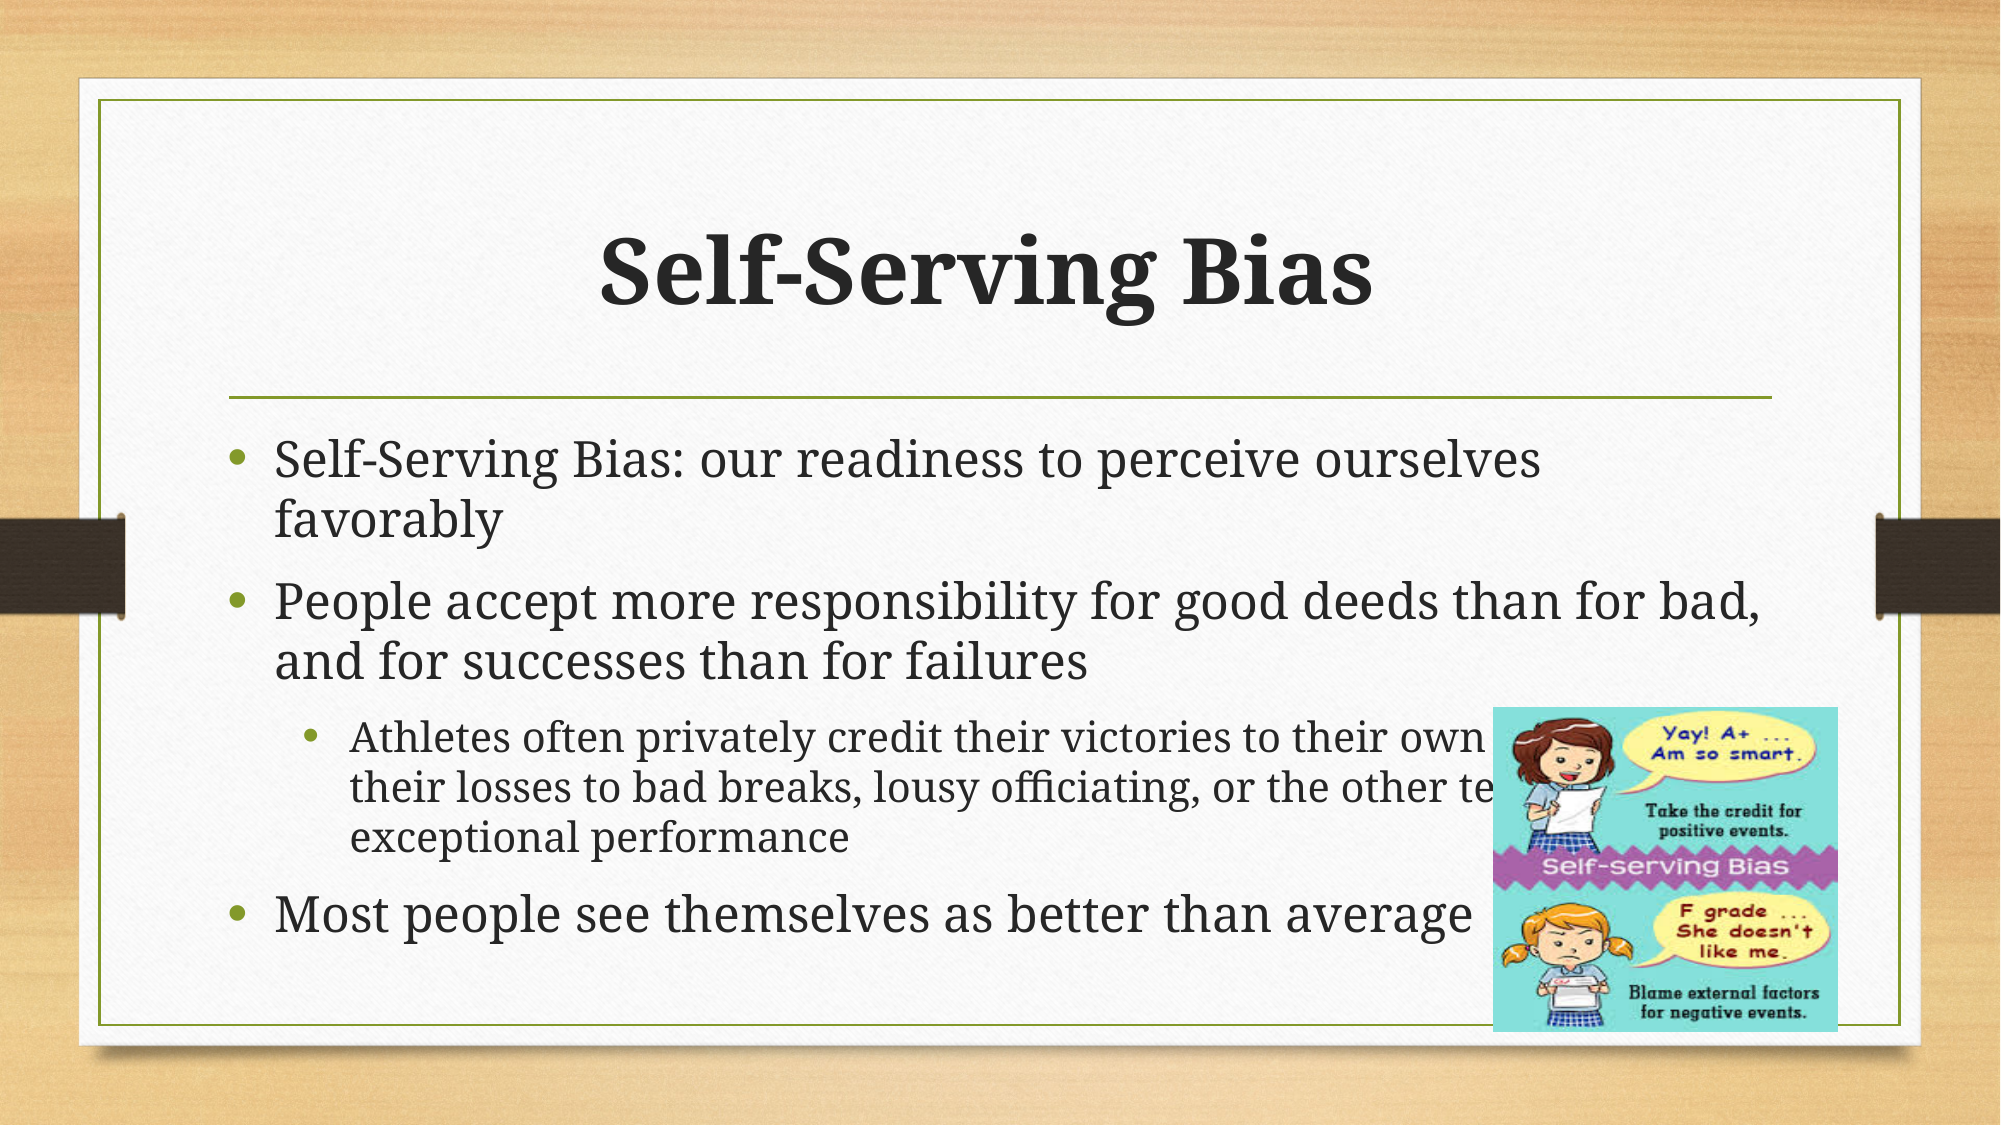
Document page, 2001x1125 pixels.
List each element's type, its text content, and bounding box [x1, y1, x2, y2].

title Self-Serving Bias [212, 161, 1788, 375]
picture [0, 0, 2001, 1125]
list Self-Serving Bias: our readiness to perceive ourselves favorably People accept more responsibility for good deeds than for bad, and for successes than for failures Athletes often privately credit their victories to their own skills, and their losses to bad breaks, lousy officiating, or the other team’s exceptional performance Most people see themselves as better than average [212, 419, 1788, 964]
